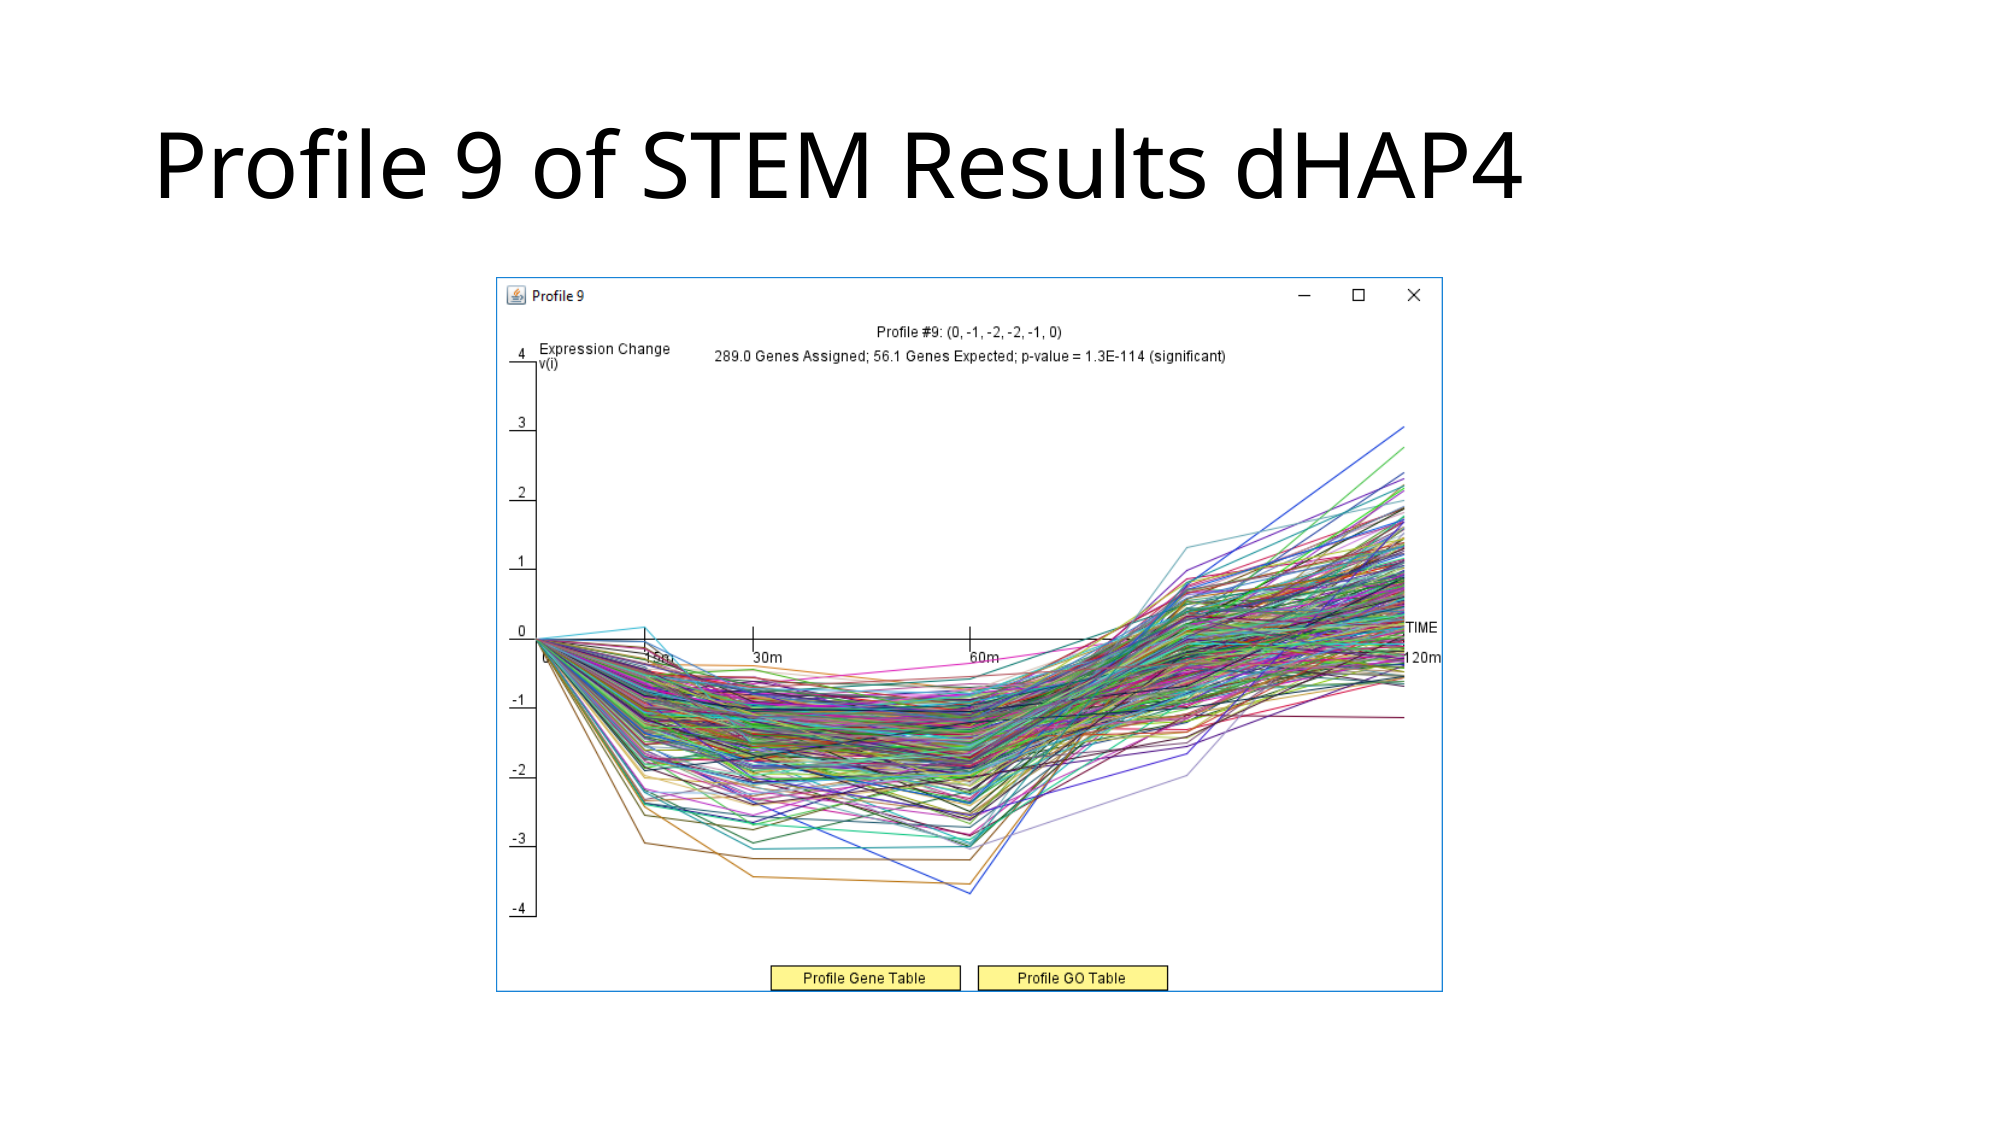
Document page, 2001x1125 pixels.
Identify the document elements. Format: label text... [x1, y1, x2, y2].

title Profile 9 of STEM Results dHAP4 [137, 59, 1863, 278]
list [496, 277, 1443, 992]
